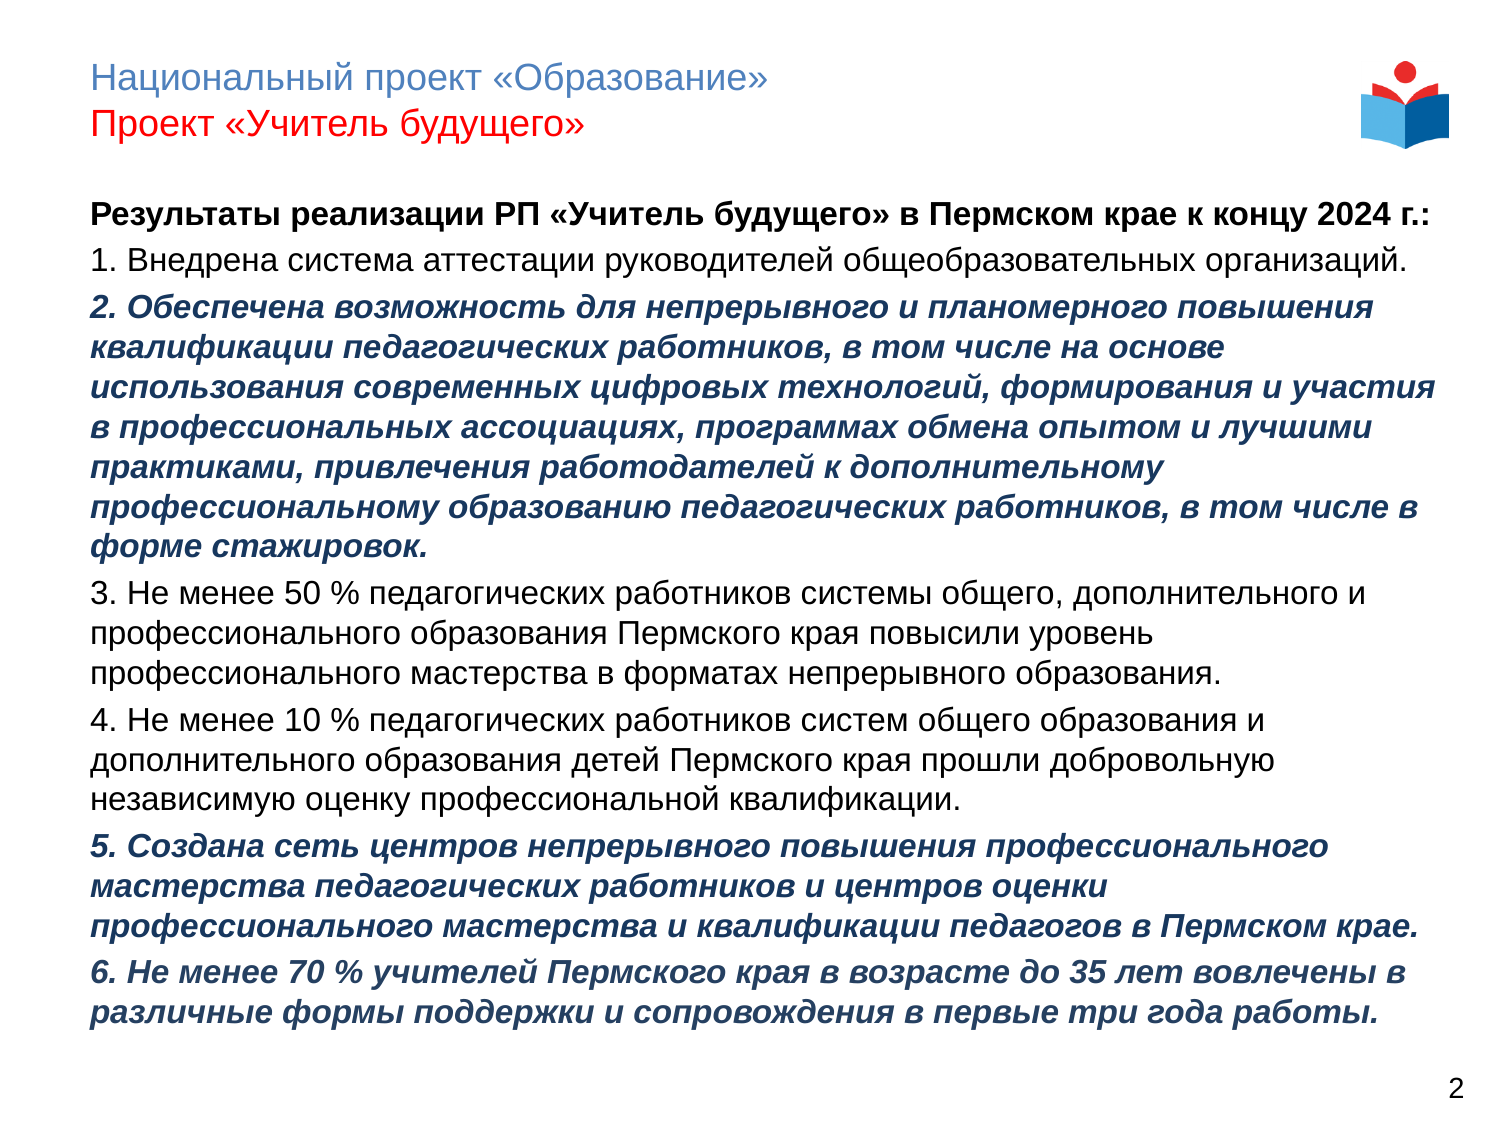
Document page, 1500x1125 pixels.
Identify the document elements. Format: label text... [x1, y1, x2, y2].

list Результаты реализации РП «Учитель будущего» в Пермском крае к концу 2024 г.: 1. Внедрена система аттестации руководителей общеобразовательных организаций. 2. Обеспечена возможность для непрерывного и планомерного повышения квалификации педагогических работников, в том числе на основе использования современных цифровых технологий, формирования и участия в профессиональных ассоциациях, программах обмена опытом и лучшими практиками, привлечения работодателей к дополнительному профессиональному образованию педагогических работников, в том числе в форме стажировок. 3. Не менее 50 % педагогических работников системы общего, дополнительного и профессионального образования Пермского края повысили уровень профессионального мастерства в форматах непрерывного образования. 4. Не менее 10 % педагогических работников систем общего образования и дополнительного образования детей Пермского края прошли добровольную независимую оценку профессиональной квалификации. 5. Создана сеть центров непрерывного повышения профессионального мастерства педагогических работников и центров оценки профессионального мастерства и квалификации педагогов в Пермском крае. 6. Не менее 70 % учителей Пермского края в возрасте до 35 лет вовлечены в различные формы поддержки и сопровождения в первые три года работы. [75, 184, 1459, 1005]
title Национальный проект «Образование» Проект «Учитель будущего» [75, 45, 1327, 152]
picture [1361, 61, 1449, 149]
